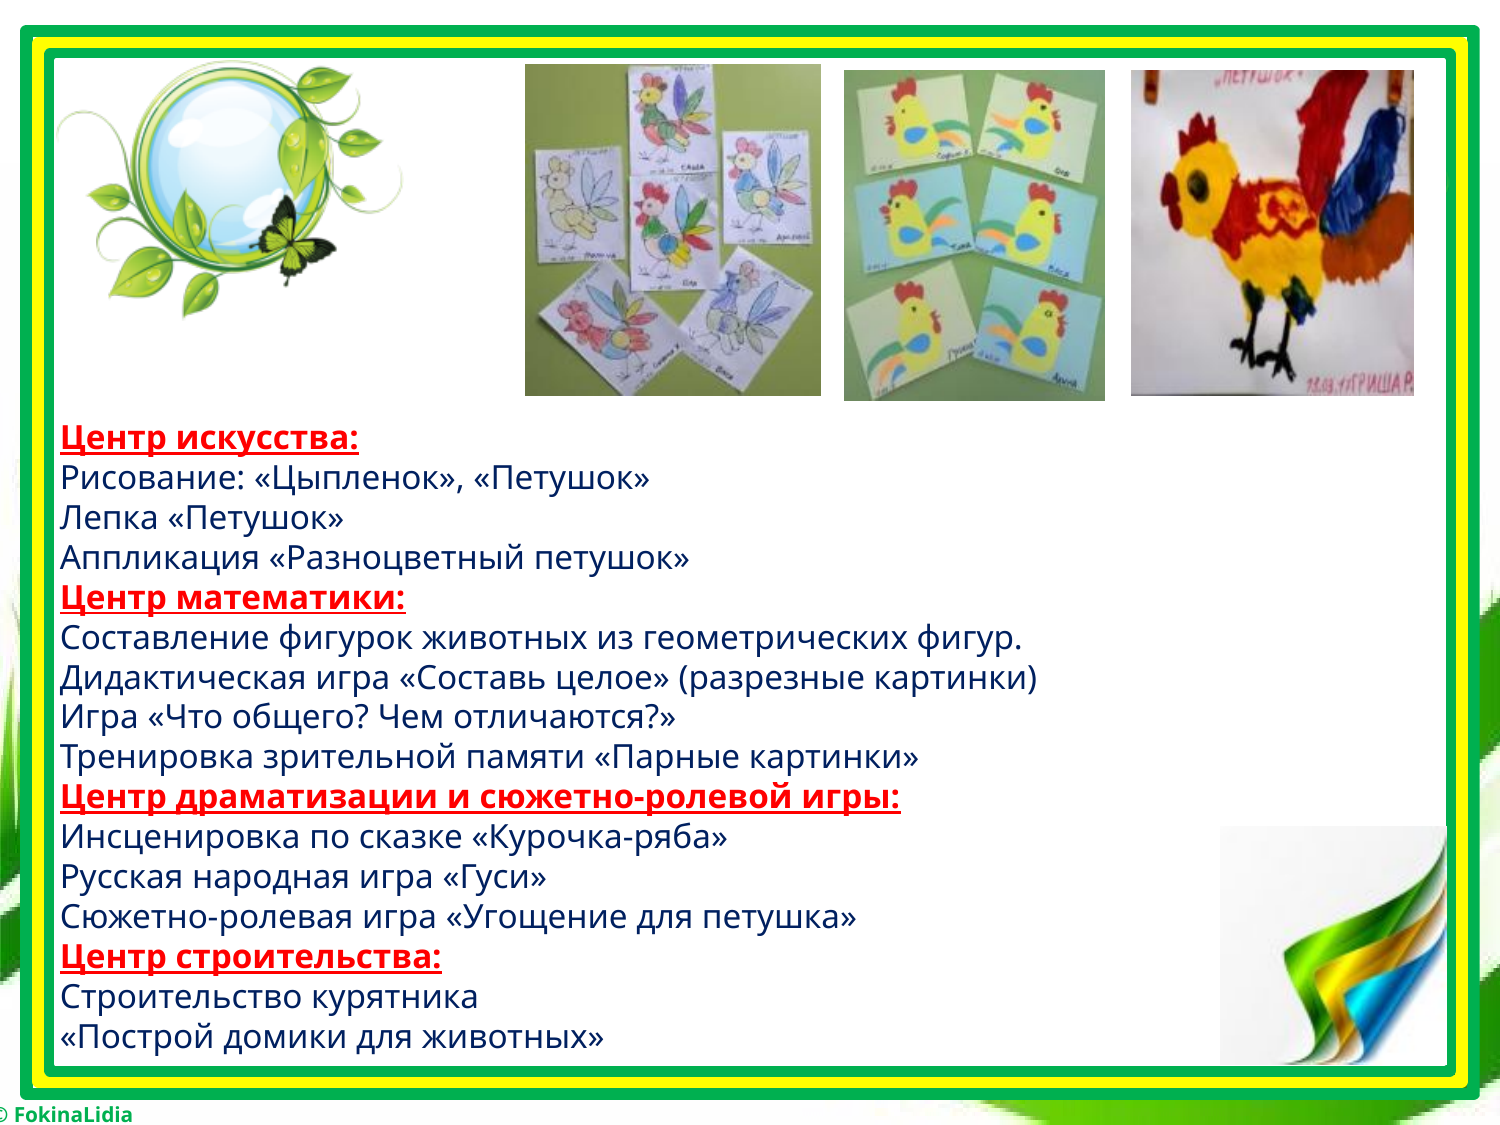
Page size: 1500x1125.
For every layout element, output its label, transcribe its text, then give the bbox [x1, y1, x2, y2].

picture [0, 0, 1500, 1125]
picture [0, 1108, 6, 1121]
text_box Центр искусства: Рисование: «Цыпленок», «Петушок» Лепка «Петушок» Аппликация «Разноцветный петушок» Центр математики: Составление фигурок животных из геометрических фигур. Дидактическая игра «Составь целое» (разрезные картинки) Игра «Что общего? Чем отличаются?» Тренировка зрительной памяти «Парные картинки» Центр драматизации и сюжетно-ролевой игры: Инсценировка по сказке «Курочка-ряба» Русская народная игра «Гуси» Сюжетно-ролевая игра «Угощение для петушка» Центр строительства: Строительство курятника «Построй домики для животных» [44, 408, 1427, 1063]
